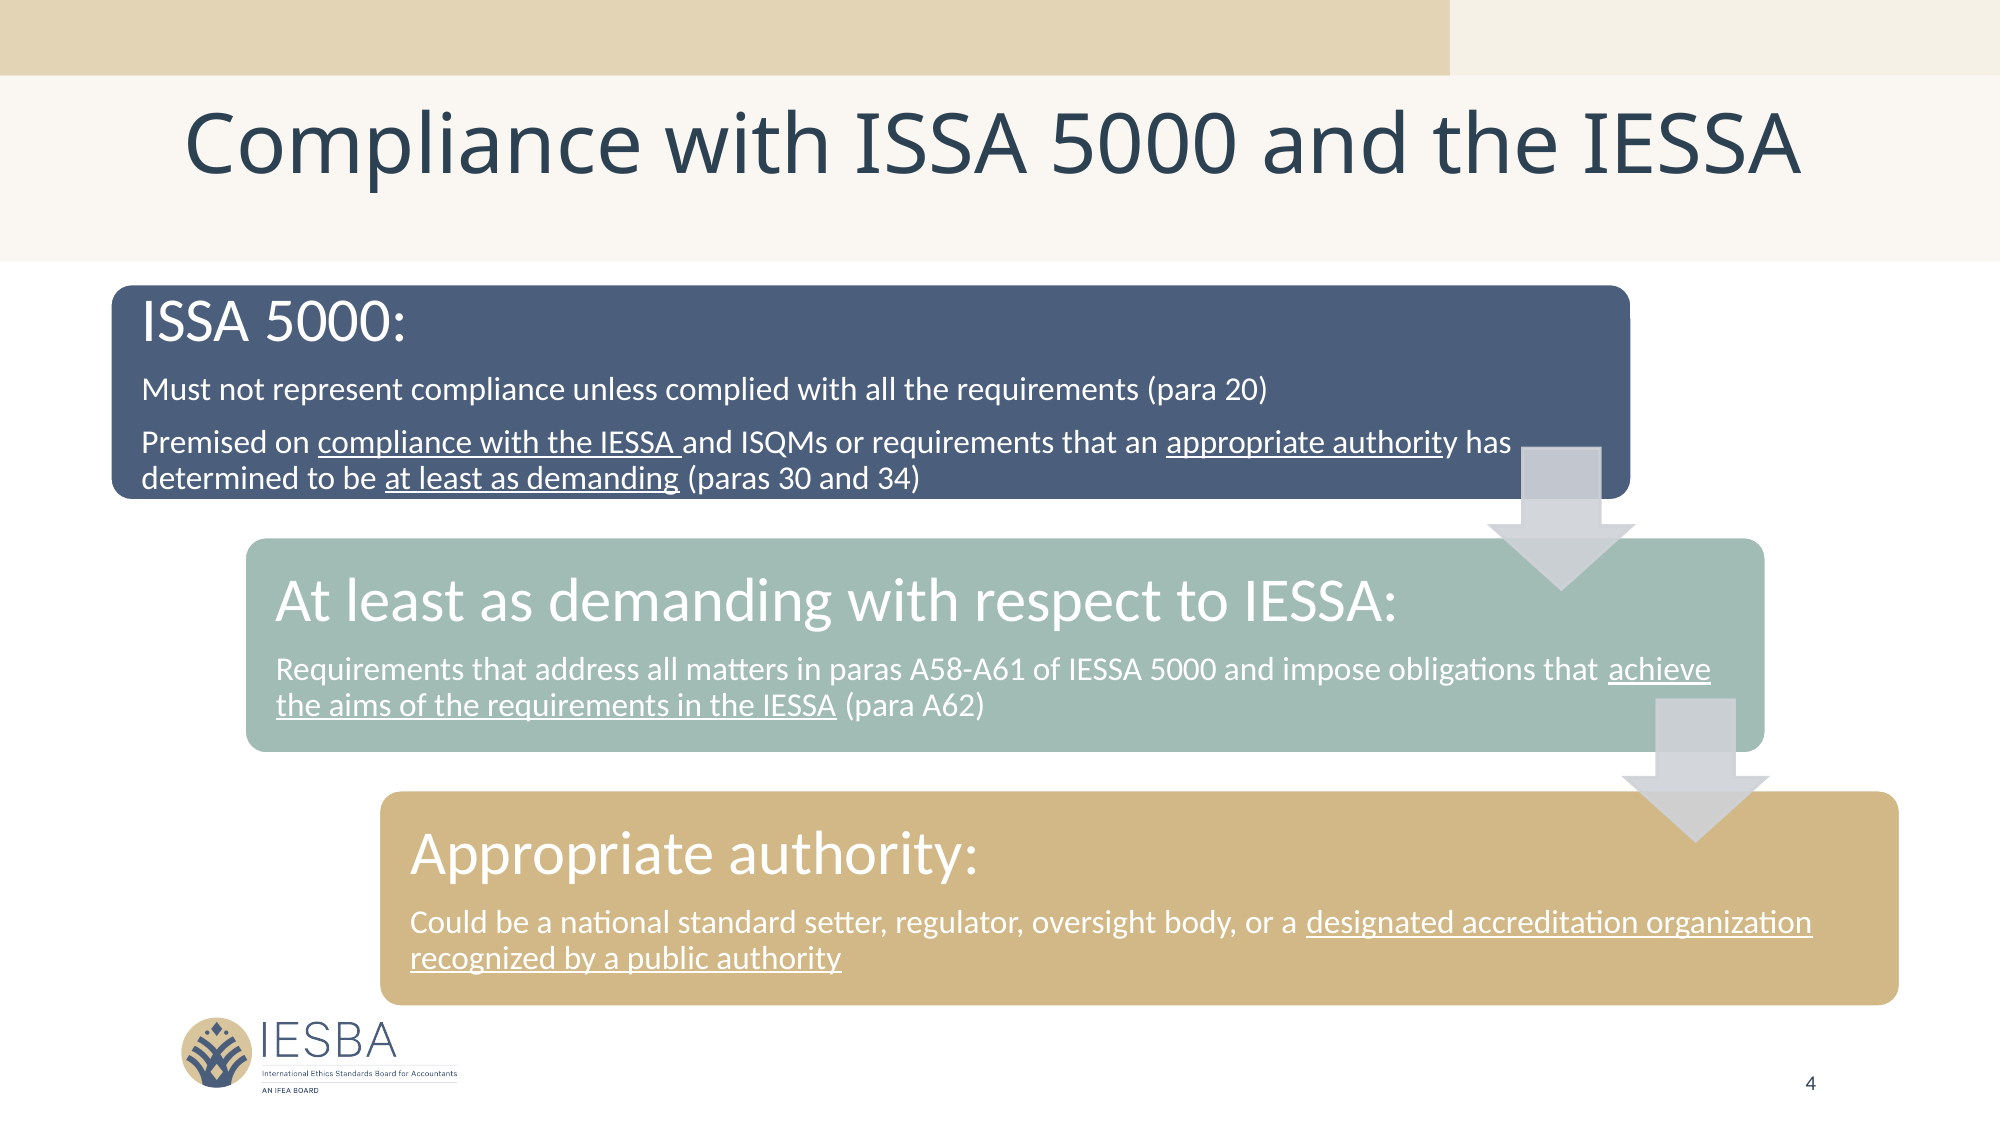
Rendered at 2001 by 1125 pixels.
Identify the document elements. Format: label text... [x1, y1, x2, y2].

slide_number 4 [1760, 1039, 1832, 1125]
picture [168, 1008, 475, 1111]
title Compliance with ISSA 5000 and the IESSA [168, 93, 1832, 185]
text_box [109, 283, 1901, 1008]
